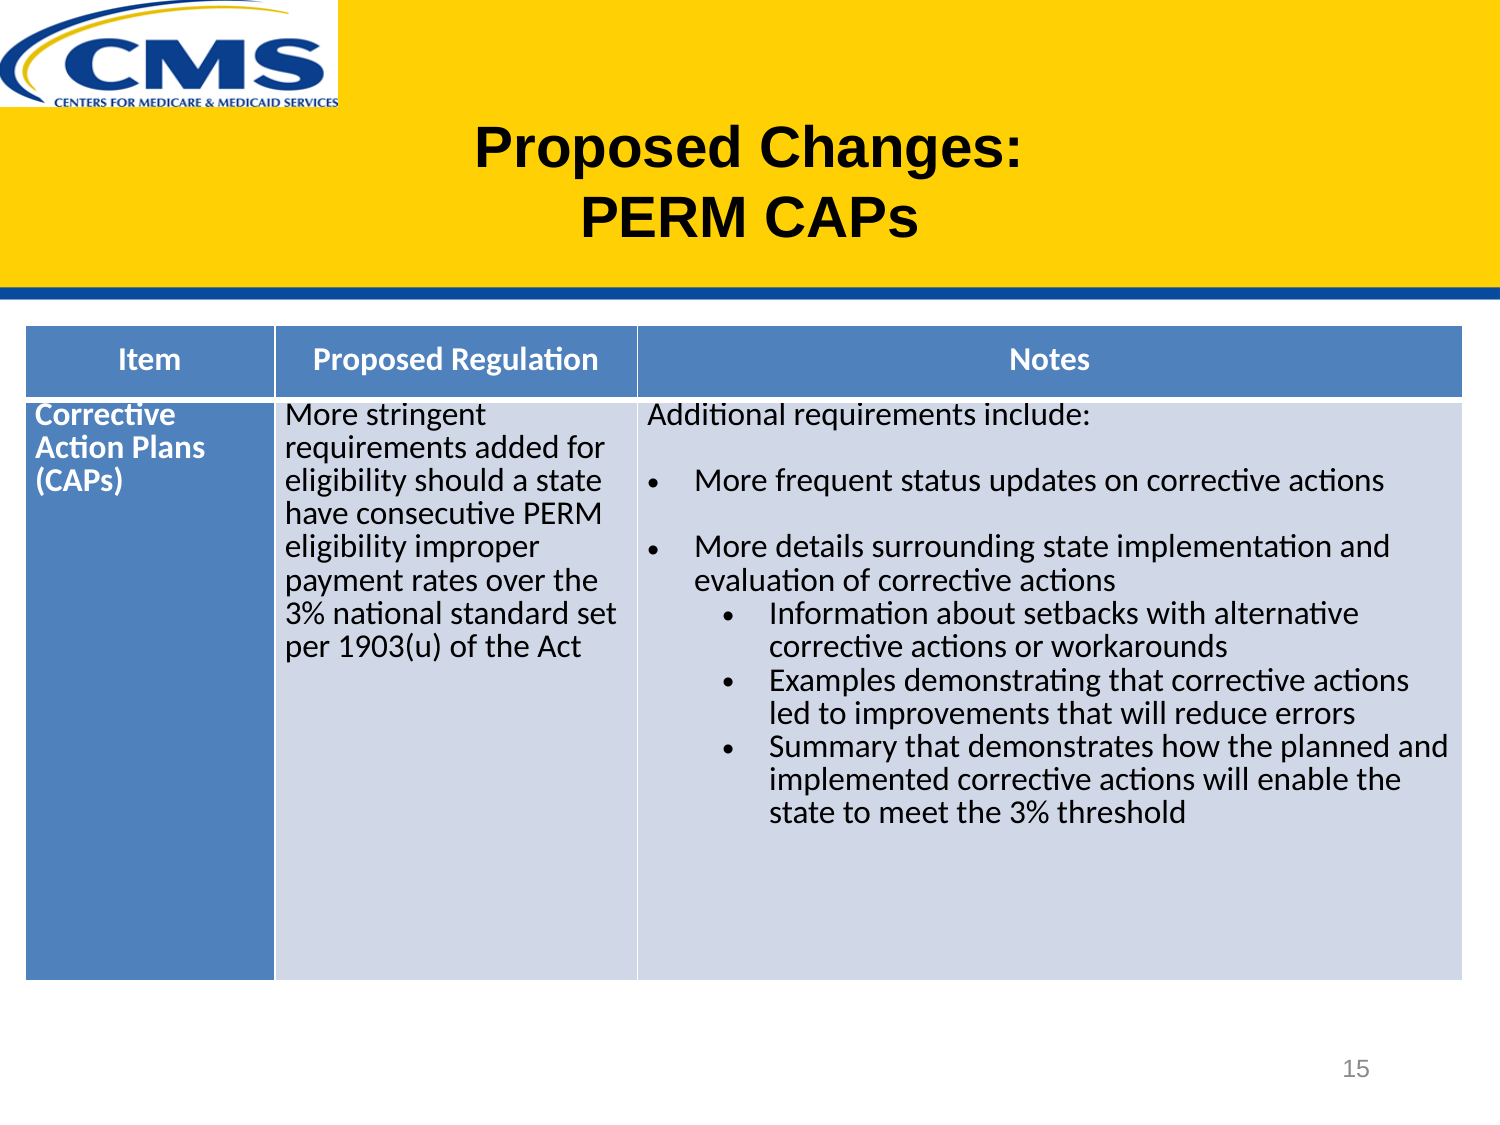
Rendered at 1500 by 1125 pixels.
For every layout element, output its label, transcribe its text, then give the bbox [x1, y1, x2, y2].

slide_number 15 [1275, 1037, 1438, 1098]
picture [0, 0, 338, 108]
table_header Notes [638, 326, 1462, 397]
table_header Proposed Regulation [276, 326, 637, 397]
table_cell Corrective Action Plans (CAPs) [26, 403, 274, 980]
table_header Item [26, 326, 274, 397]
table_cell More stringent requirements added for eligibility should a state have consecutive PERM eligibility improper payment rates over the 3% national standard set per 1903(u) of the Act [276, 403, 637, 980]
title Proposed Changes: PERM CAPs [0, 0, 1500, 288]
table_cell Additional requirements include: More frequent status updates on corrective actions More details surrounding state implementation and evaluation of corrective actions Information about setbacks with alternative corrective actions or workarounds Examples demonstrating that corrective actions led to improvements that will reduce errors Summary that demonstrates how the planned and implemented corrective actions will enable the state to meet the 3% threshold [638, 403, 1462, 980]
